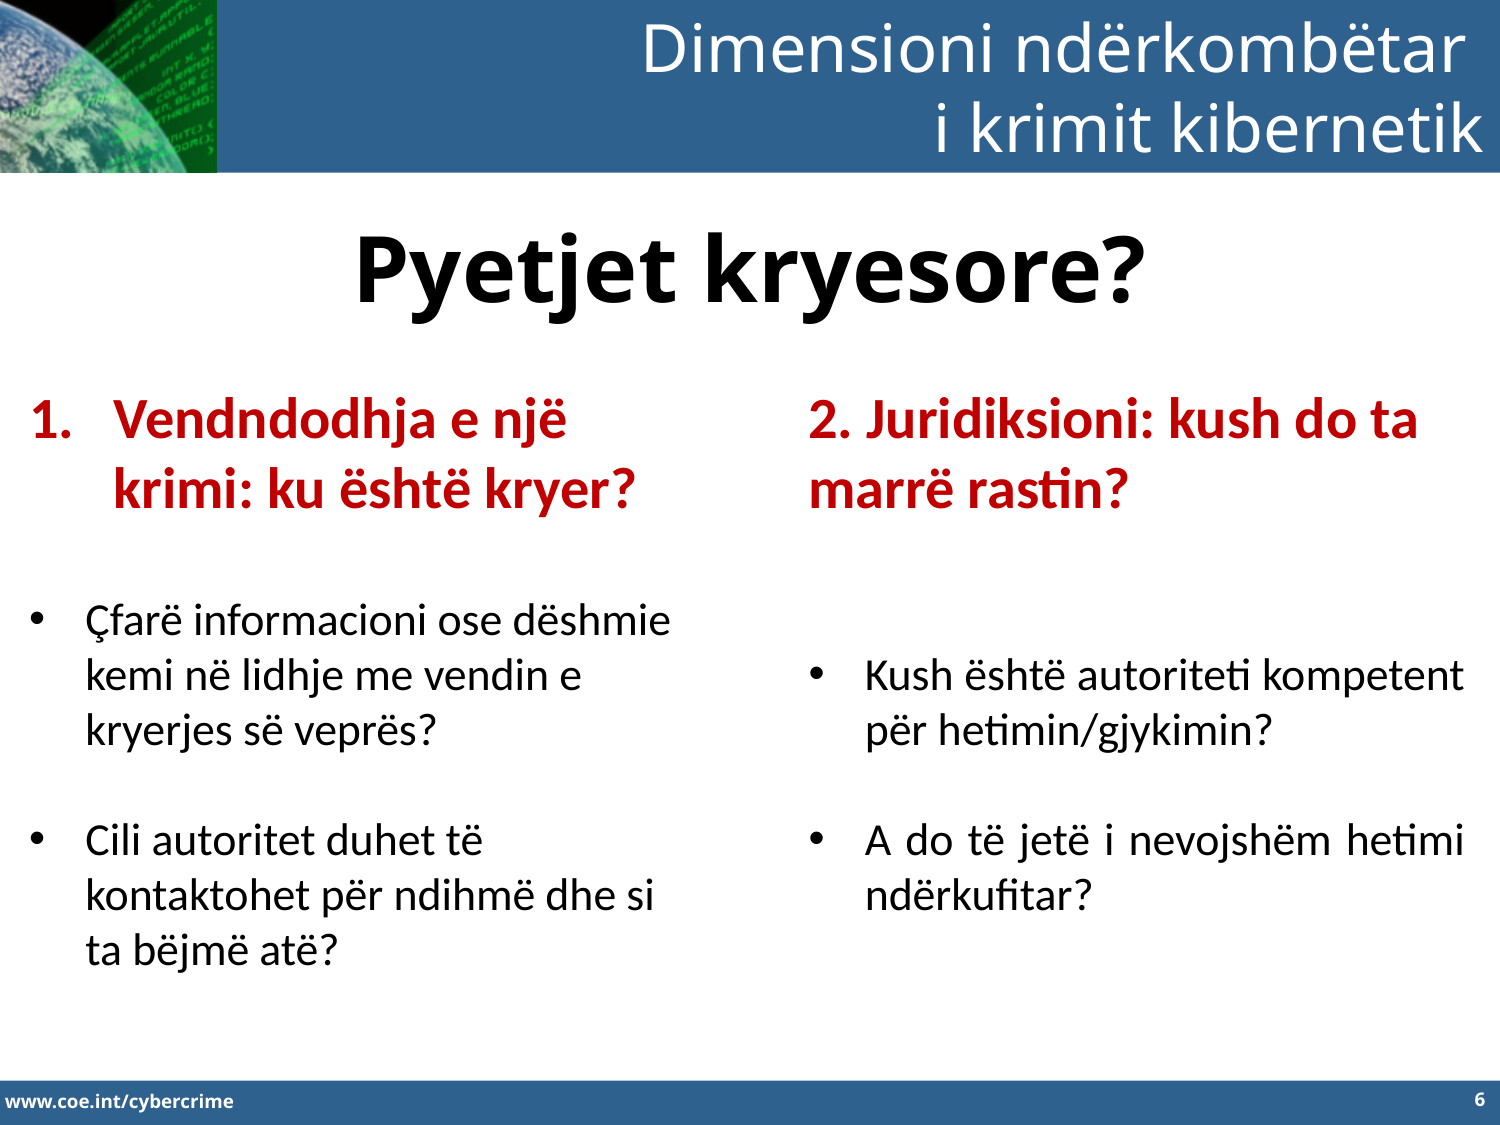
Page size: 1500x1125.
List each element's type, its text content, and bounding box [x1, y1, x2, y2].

text_box Vendndodhja e një krimi: ku është kryer? Çfarë informacioni ose dëshmie kemi në lidhje me vendin e kryerjes së veprës? Cili autoritet duhet të kontaktohet për ndihmë dhe si ta bëjmë atë? [14, 372, 707, 983]
text_box Pyetjet kryesore? [74, 203, 1425, 331]
picture [0, 1, 217, 173]
slide_number 6 [1149, 1079, 1500, 1125]
text_box Dimensioni ndërkombëtar i krimit kibernetik [329, 9, 1500, 162]
text_box 2. Juridiksioni: kush do ta marrë rastin? Kush është autoriteti kompetent për hetimin/gjykimin? A do të jetë i nevojshëm hetimi ndërkufitar? [793, 372, 1480, 928]
